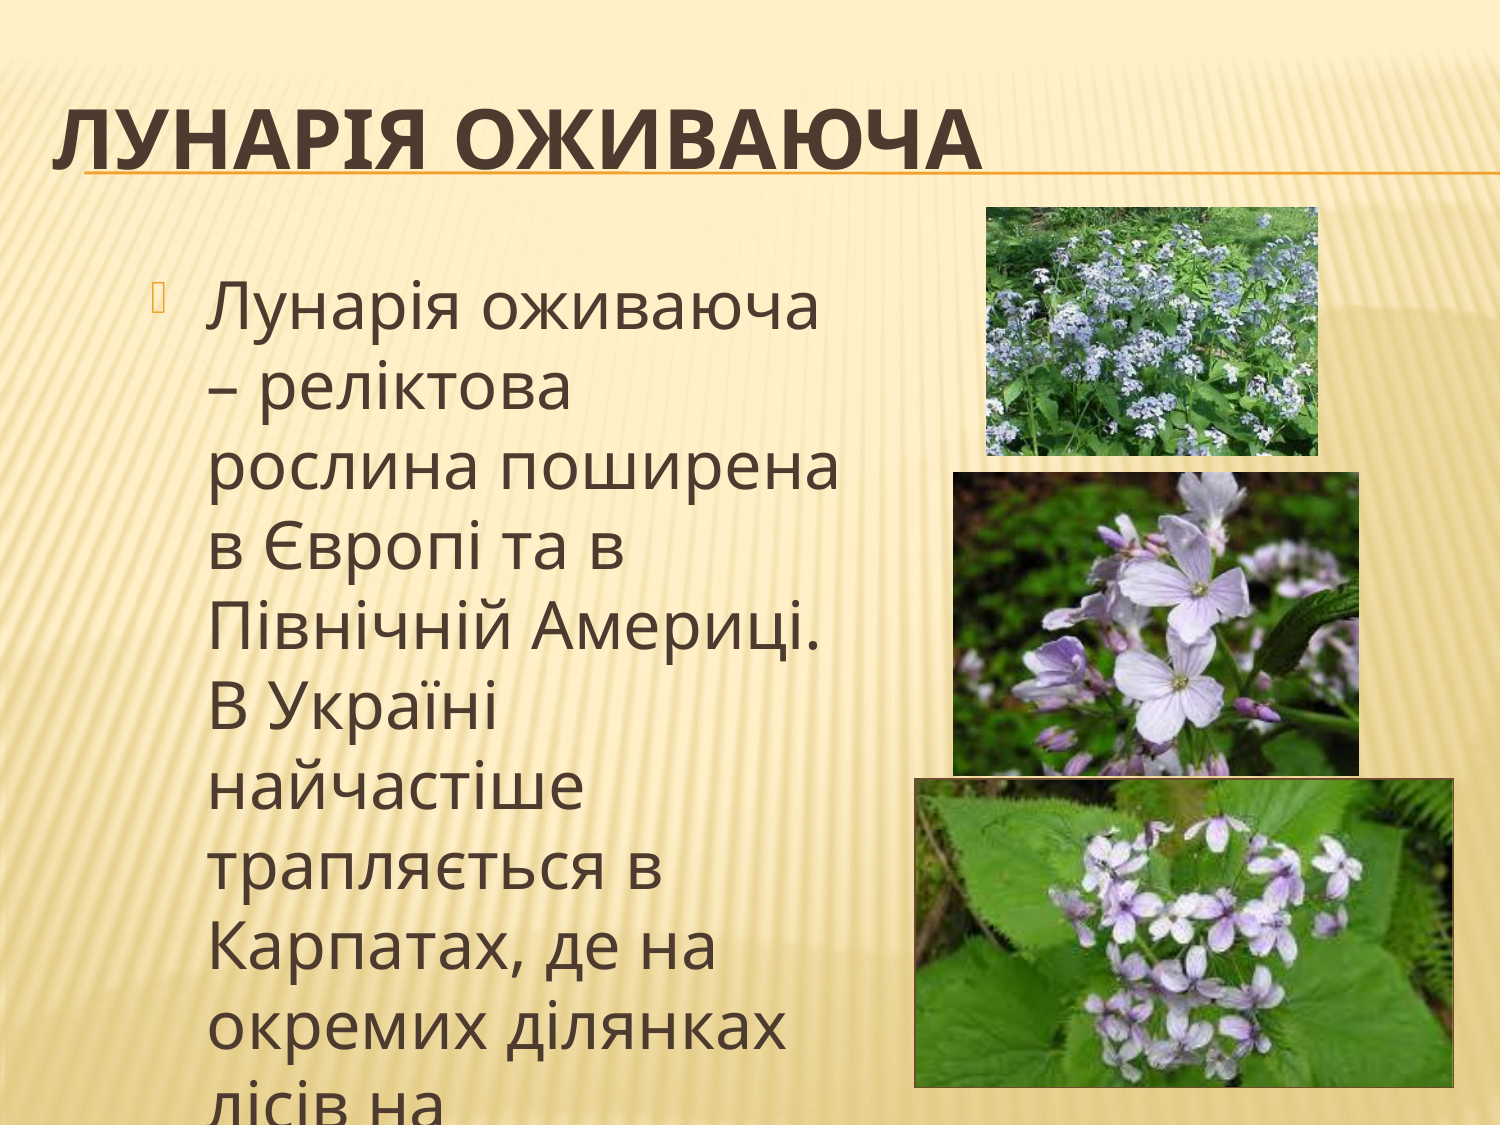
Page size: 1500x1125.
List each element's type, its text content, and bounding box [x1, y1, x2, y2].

picture [0, 0, 1500, 1125]
text_box Лунарія оживаюча [37, 89, 1463, 228]
text_box Лунарія оживаюча – реліктова рослина поширена в Європі та в Північній Америці. В Україні найчастіше трапляється в Карпатах, де на окремих ділянках лісів на кам’янистих ґрунтах утворює густий покрив. На рівнині вона є дуже рідкісною. [135, 255, 871, 670]
